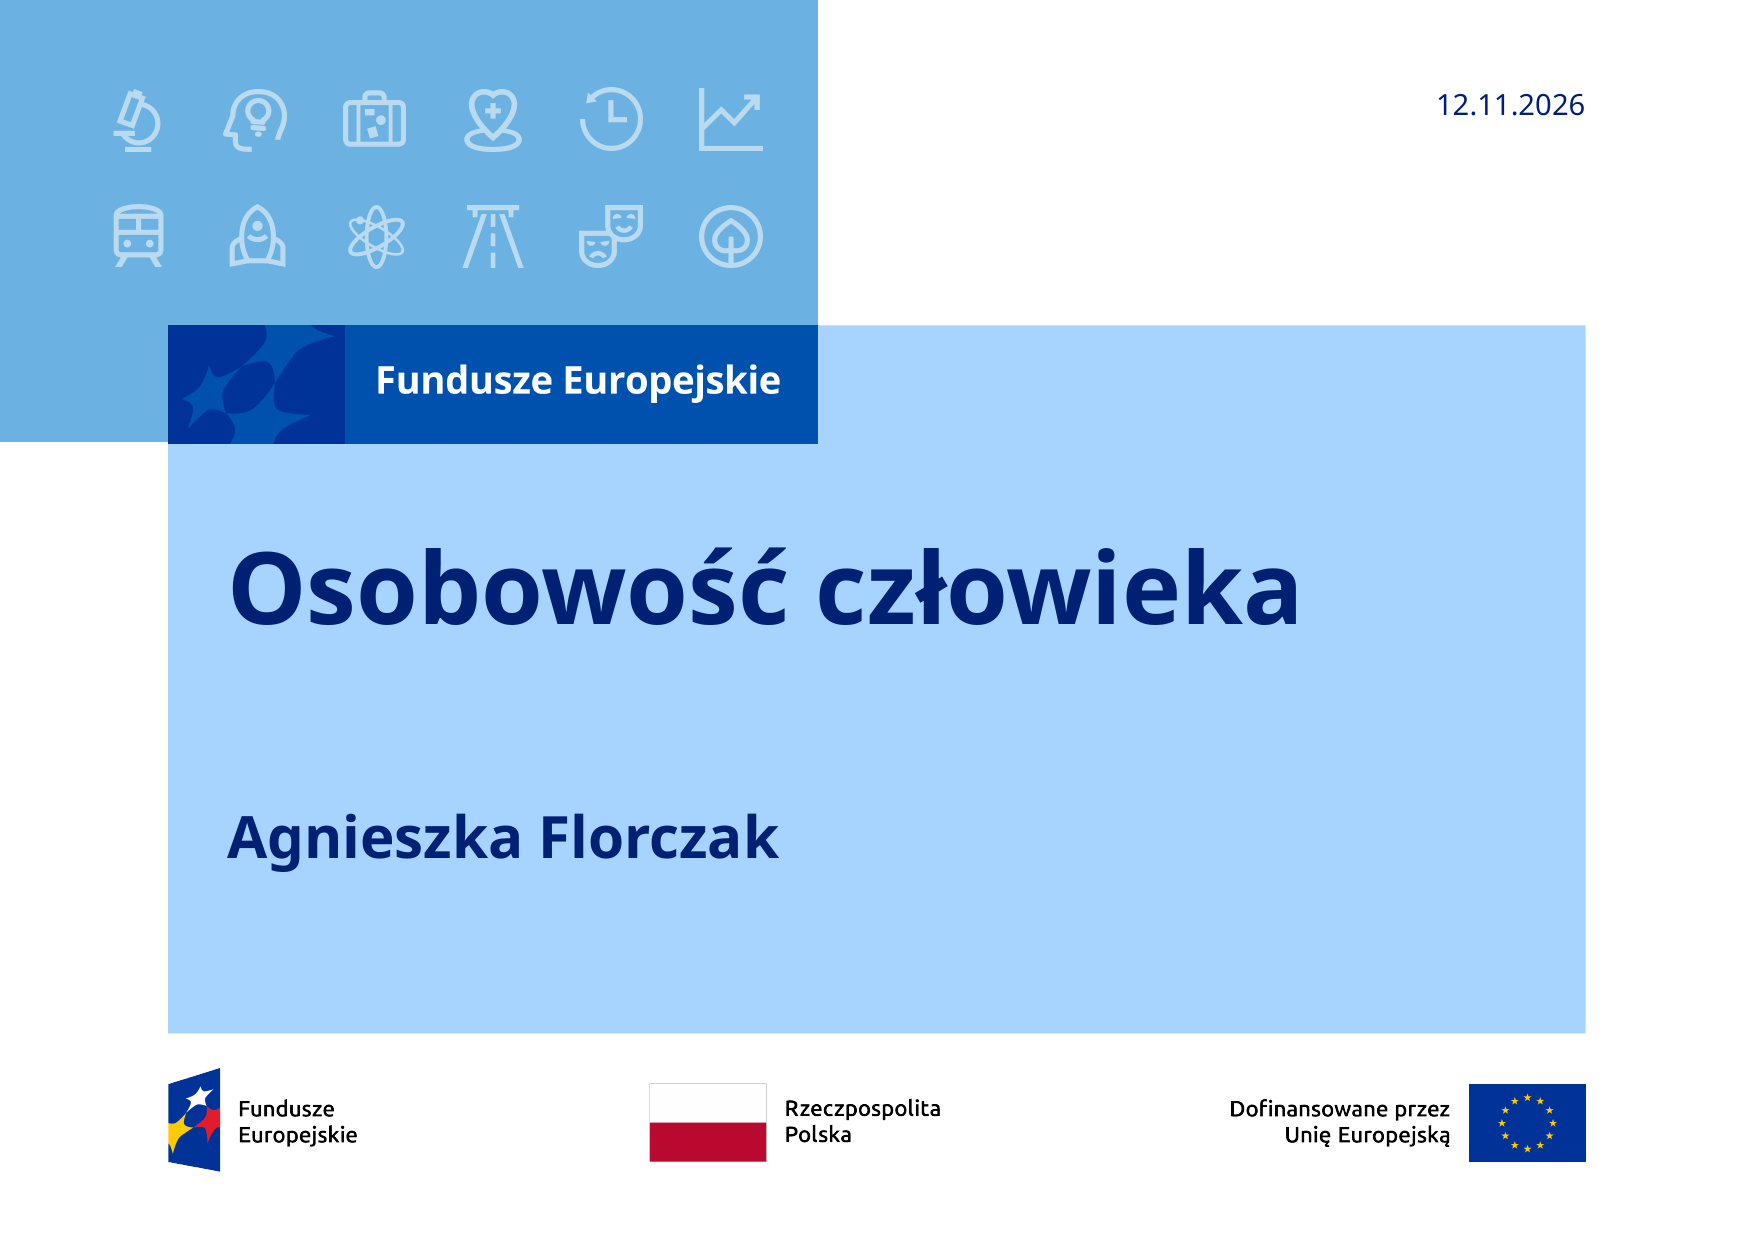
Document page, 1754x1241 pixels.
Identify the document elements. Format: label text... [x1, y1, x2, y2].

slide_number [1290, 88, 1586, 146]
picture [168, 325, 818, 444]
subtitle Agnieszka Florczak [227, 797, 1527, 975]
title Osobowość człowieka [227, 560, 1527, 683]
picture [610, 1044, 979, 1201]
picture [129, 1045, 396, 1201]
picture [1192, 1045, 1625, 1201]
